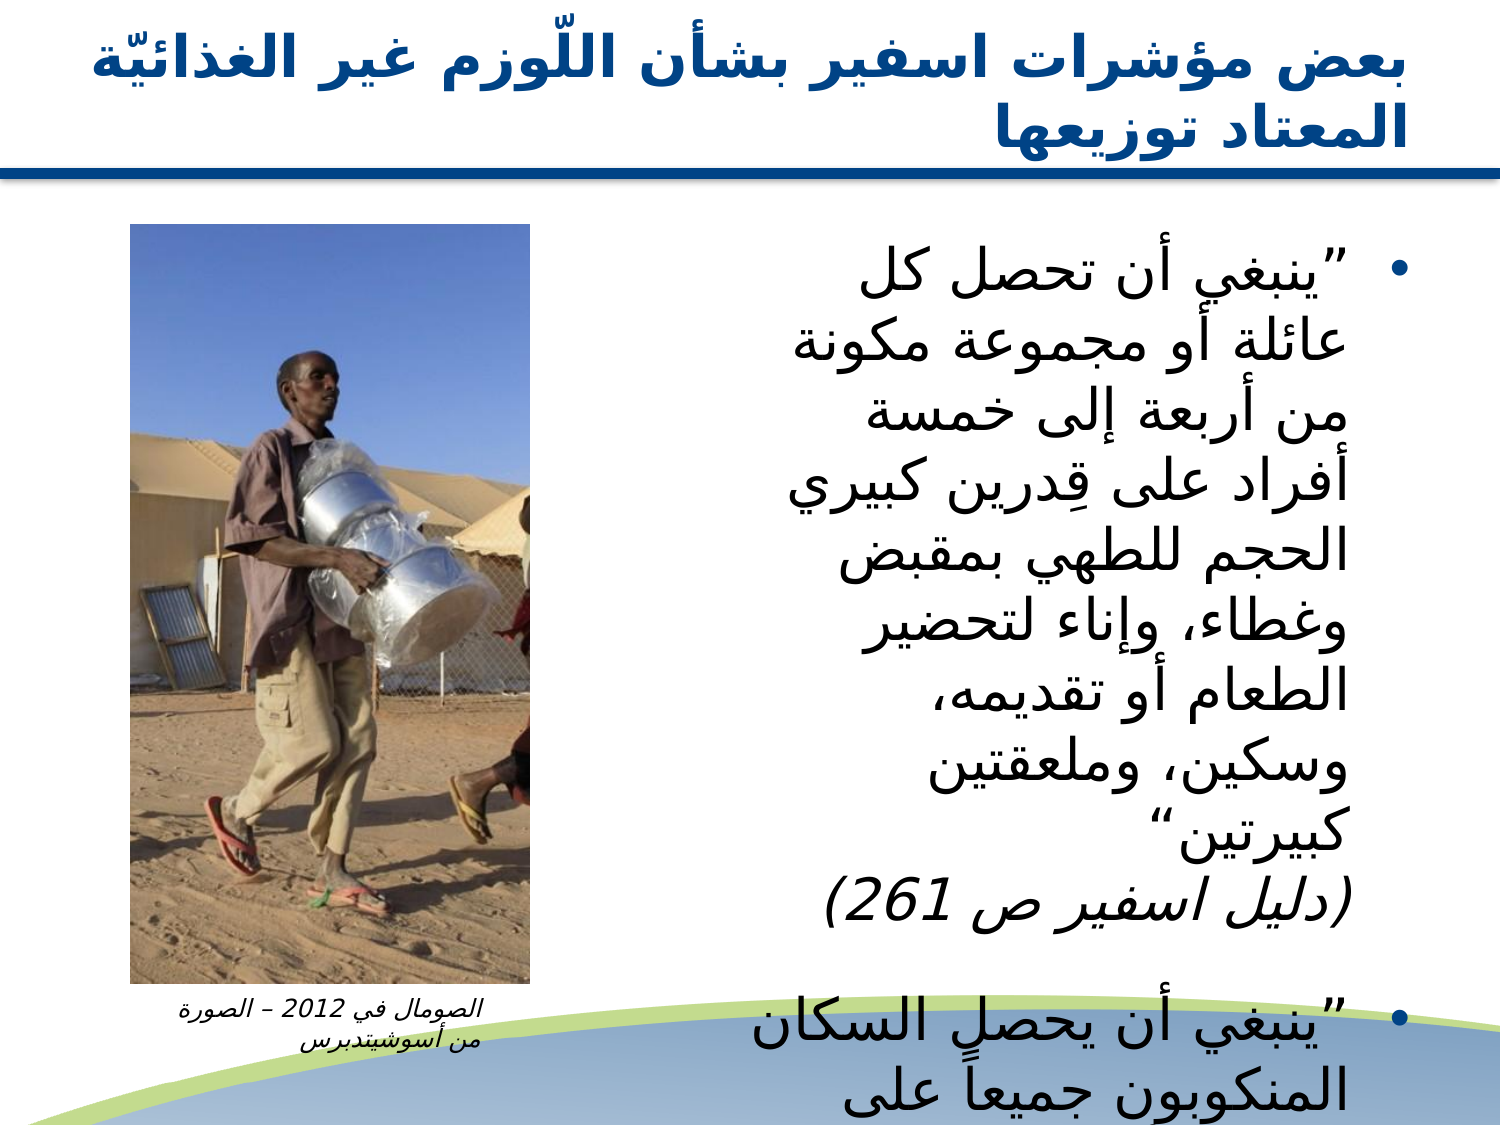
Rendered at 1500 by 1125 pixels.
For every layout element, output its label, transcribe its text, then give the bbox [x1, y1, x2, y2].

picture [0, 993, 1500, 1125]
title بعض مؤشرات اسفير بشأن اللّوزم غير الغذائيّة المعتاد توزيعها [75, 0, 1425, 178]
picture [130, 224, 530, 984]
list ”ينبغي أن تحصل كل عائلة أو مجموعة مكونة من أربعة إلى خمسة أفراد على قِدرين كبيري الحجم للطهي بمقبض وغطاء، وإناء لتحضير الطعام أو تقديمه، وسكين، وملعقتين كبيرتين“ (دليل اسفير ص 261) ”ينبغي أن يحصل السكان المنكوبون جميعاً على صحن للأكل وملعقة معدنية وكأس للشّرب“ (دليل اسفير ص 261) [731, 224, 1425, 1010]
text_box الصومال في 2012 – الصورة من أسوشيتدبرس [130, 991, 497, 1040]
